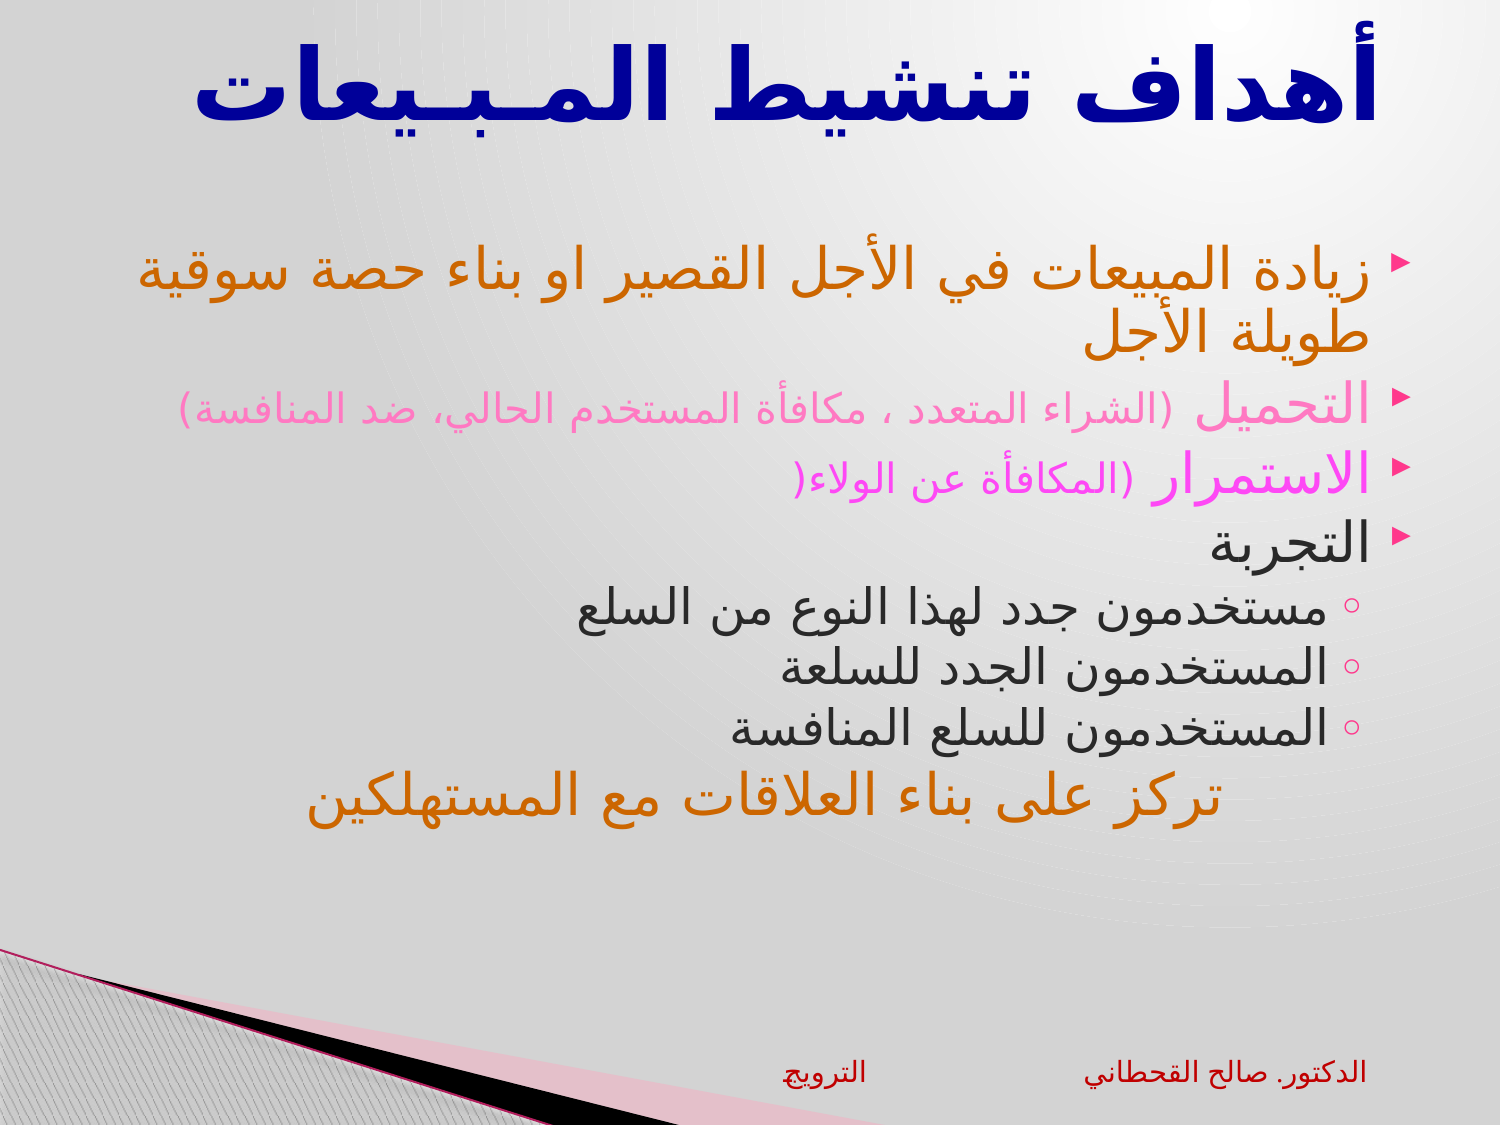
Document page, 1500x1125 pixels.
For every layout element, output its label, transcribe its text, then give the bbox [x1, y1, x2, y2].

title أهداف تنشيط المـبـيعات [75, 12, 1500, 149]
list زيادة المبيعات في الأجل القصير او بناء حصة سوقية طويلة الأجل التحميل (الشراء المتعدد ، مكافأة المستخدم الحالي، ضد المنافسة) الاستمرار (المكافأة عن الولاء( التجربة مستخدمون جدد لهذا النوع من السلع المستخدمون الجدد للسلعة المستخدمون للسلع المنافسة تركز على بناء العلاقات مع المستهلكين [100, 231, 1447, 1024]
footer الترويج الدكتور. صالح القحطاني [585, 1041, 1383, 1125]
